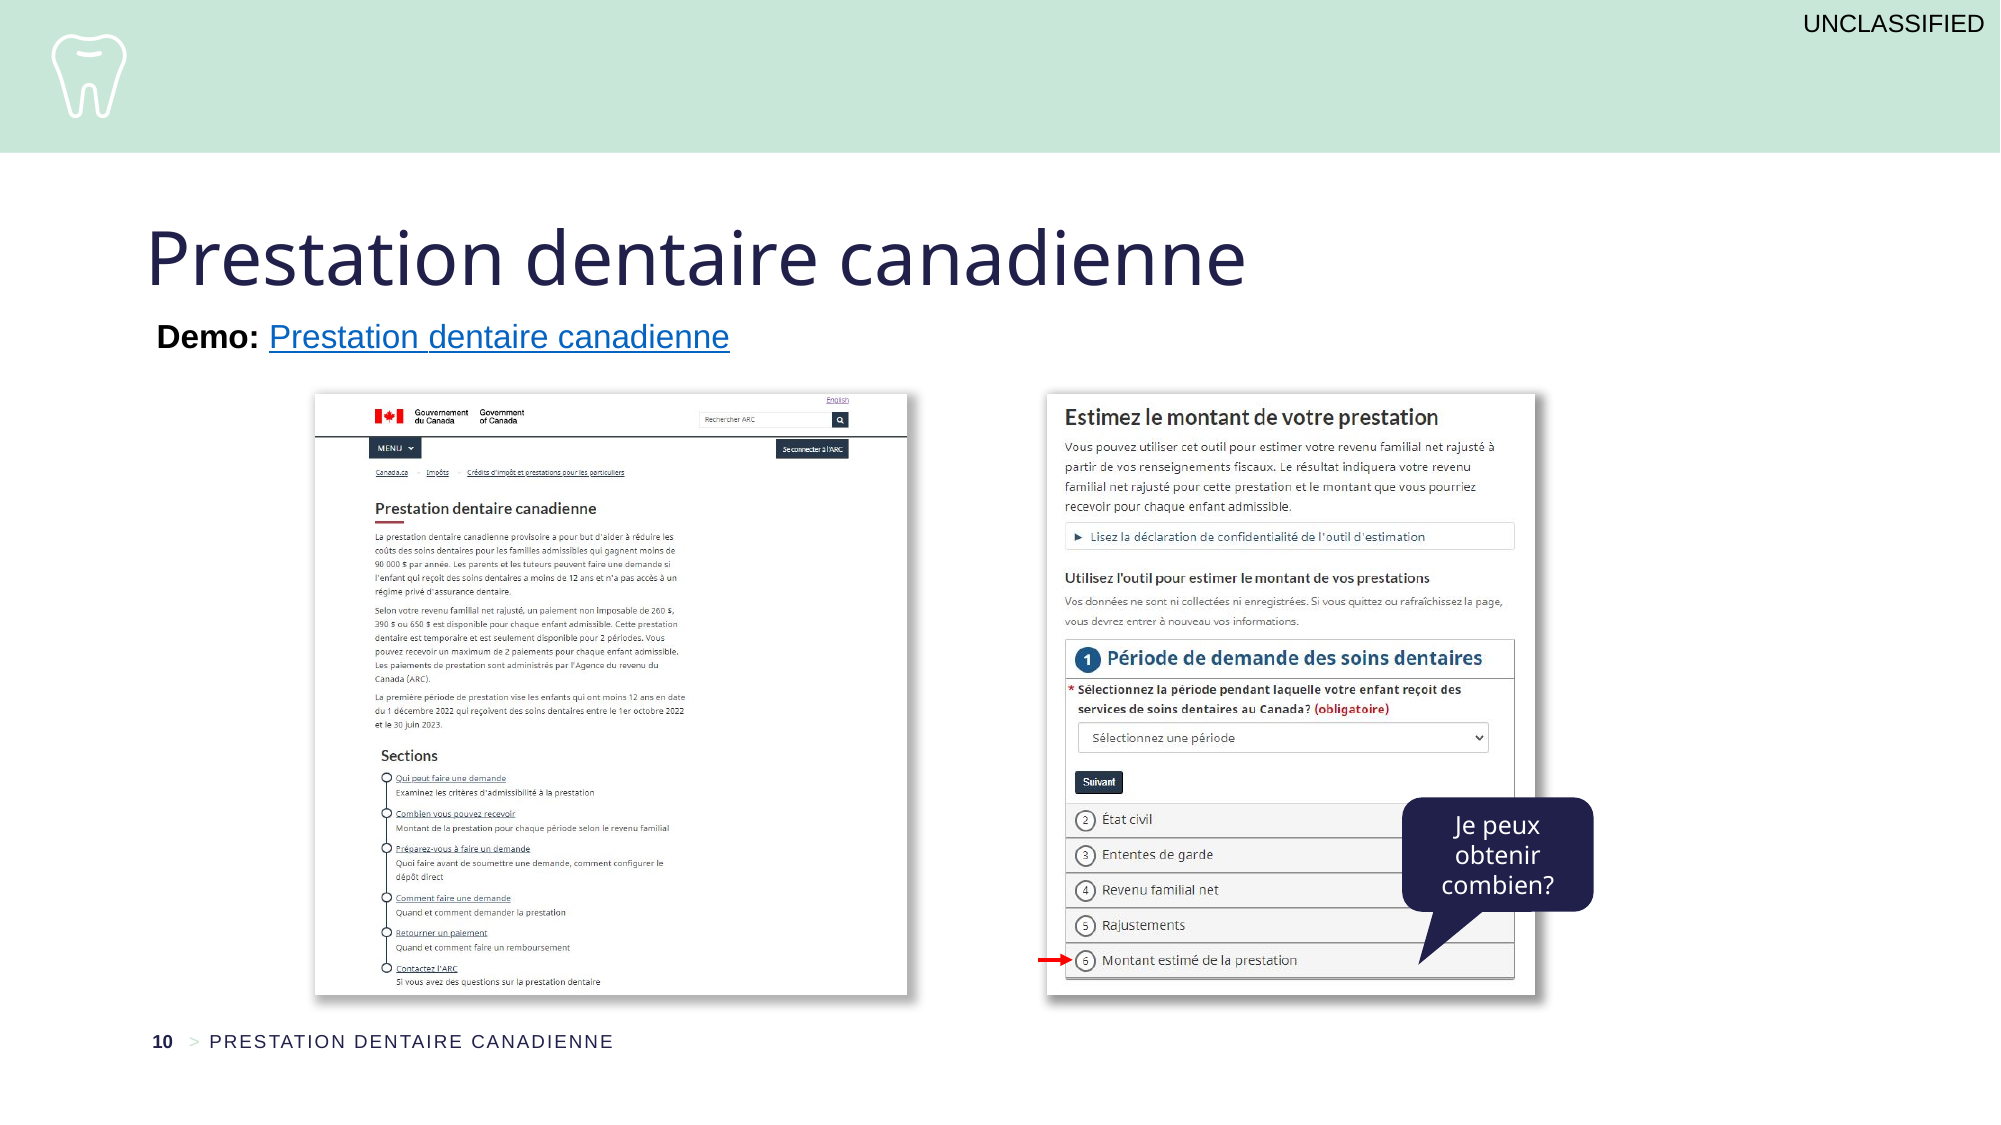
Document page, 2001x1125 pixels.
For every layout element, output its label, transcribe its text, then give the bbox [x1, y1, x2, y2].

picture [315, 394, 907, 995]
picture [1047, 394, 1535, 995]
text_box Demo: Prestation dentaire canadienne [120, 309, 810, 374]
picture [0, 0, 2000, 225]
text_box Je peux obtenir combien? [1535, 797, 1594, 912]
text_box Prestation dentaire canadienne [130, 213, 1583, 309]
